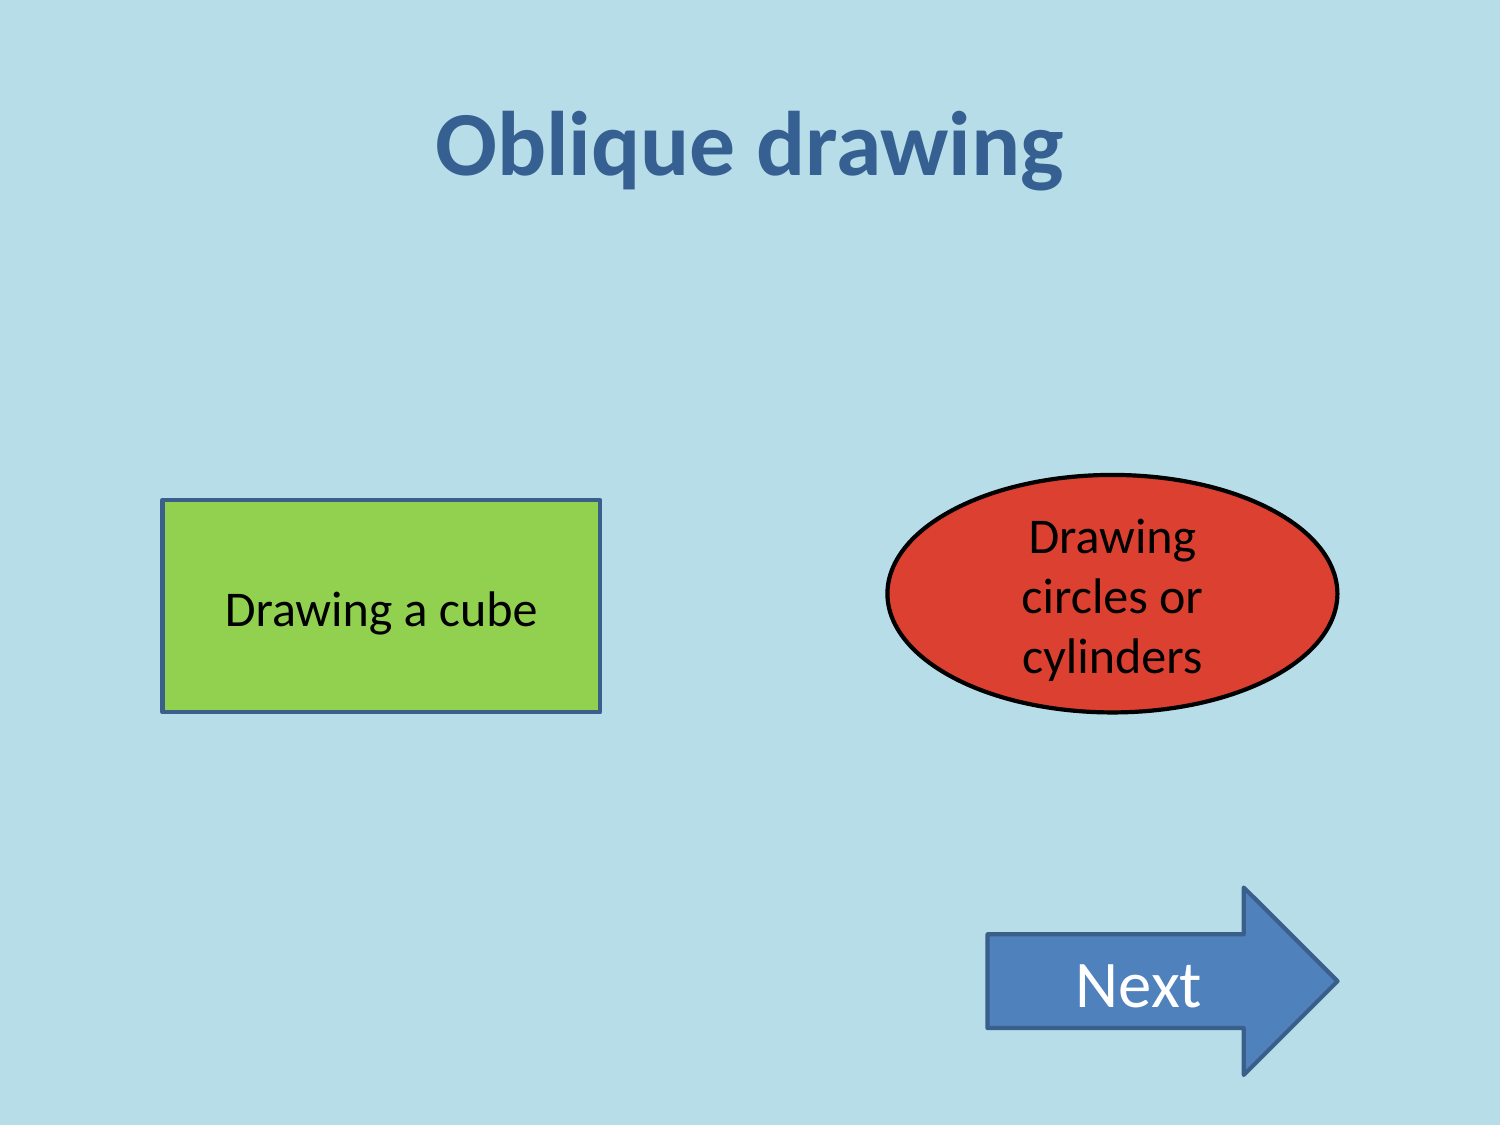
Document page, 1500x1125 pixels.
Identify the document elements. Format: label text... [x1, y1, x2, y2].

text_box Drawing circles or cylinders [885, 472, 1340, 715]
text_box Next [985, 885, 1340, 1077]
text_box Drawing a cube [160, 498, 602, 714]
title Oblique drawing [75, 45, 1425, 233]
